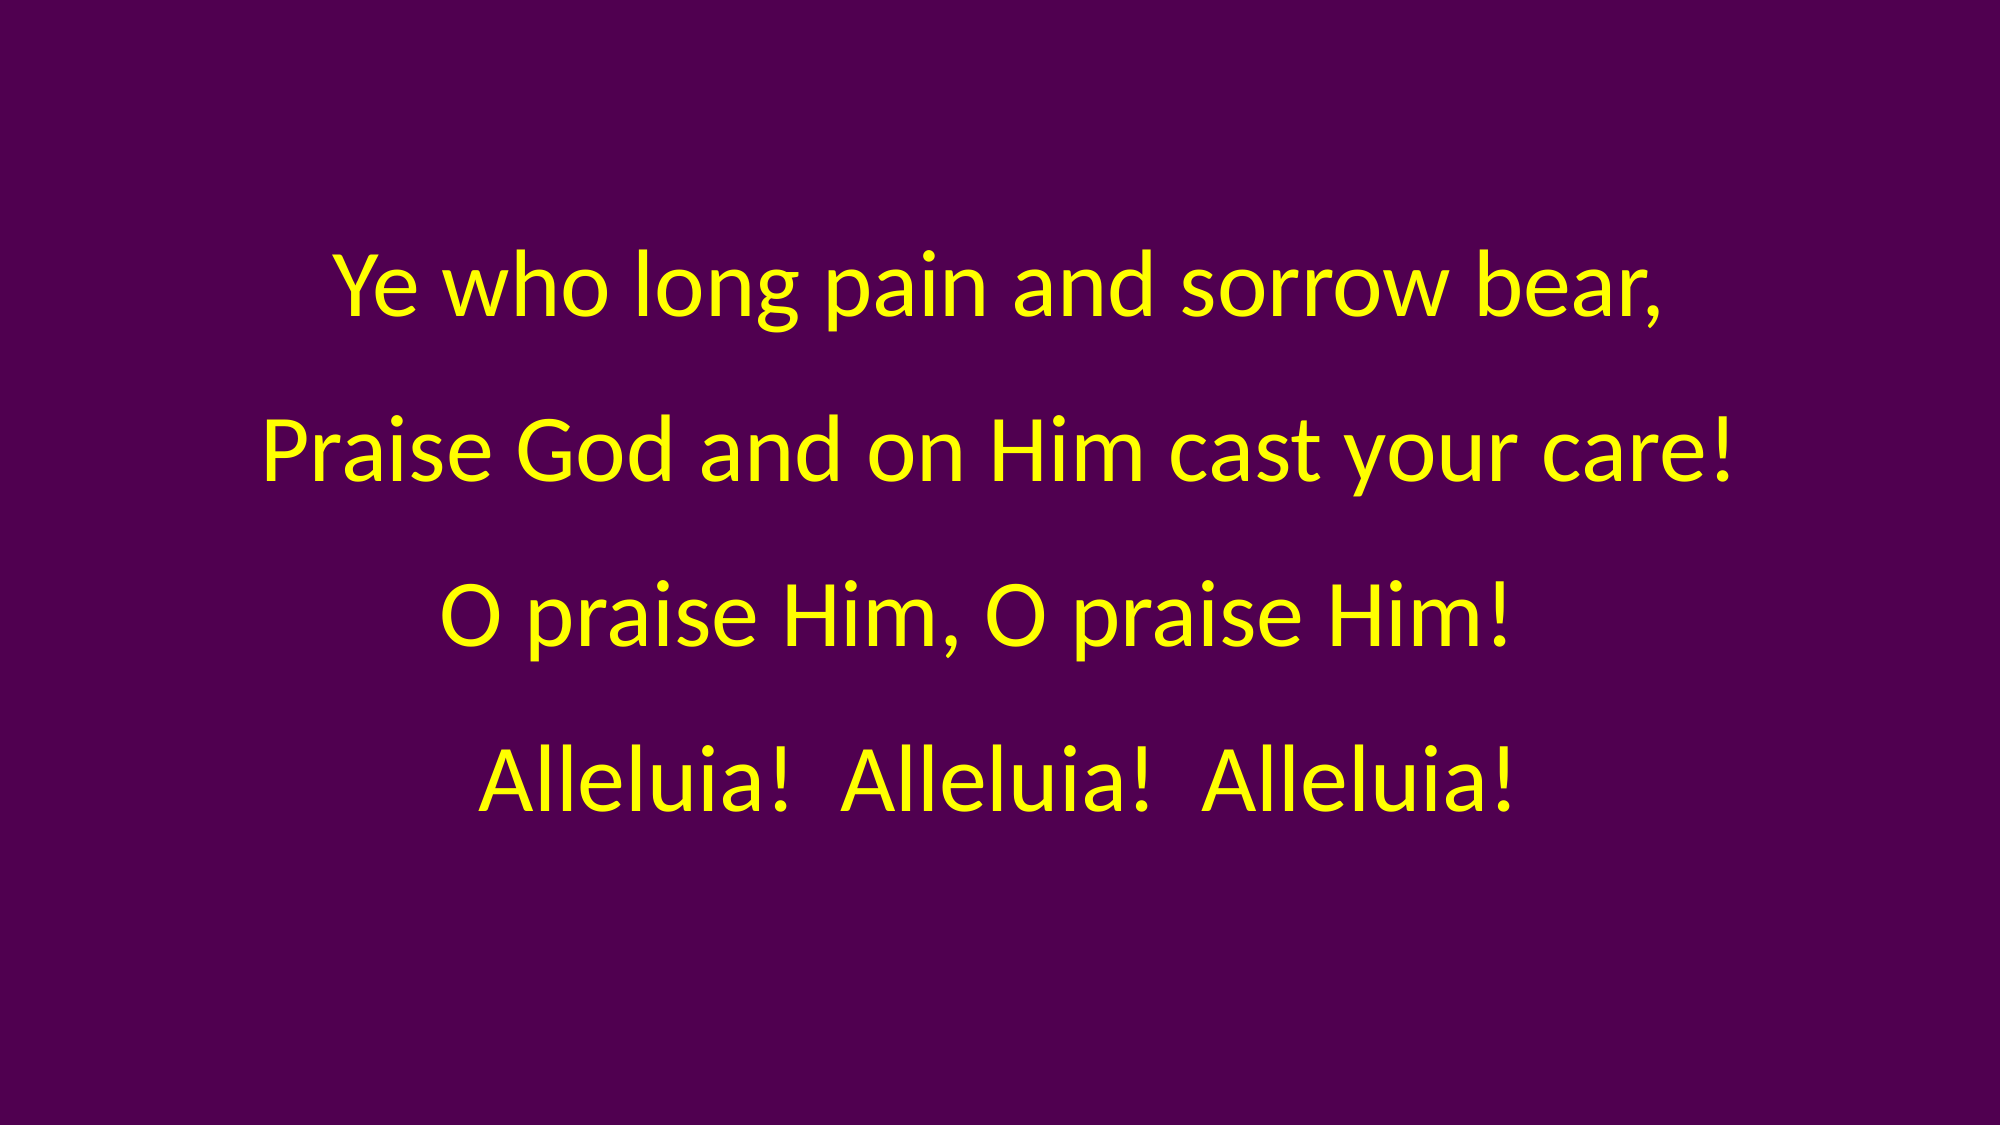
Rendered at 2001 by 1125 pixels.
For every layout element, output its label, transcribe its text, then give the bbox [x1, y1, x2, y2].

text_box Ye who long pain and sorrow bear, Praise God and on Him cast your care! O praise Him, O praise Him! Alleluia! Alleluia! Alleluia! [0, 212, 2000, 838]
